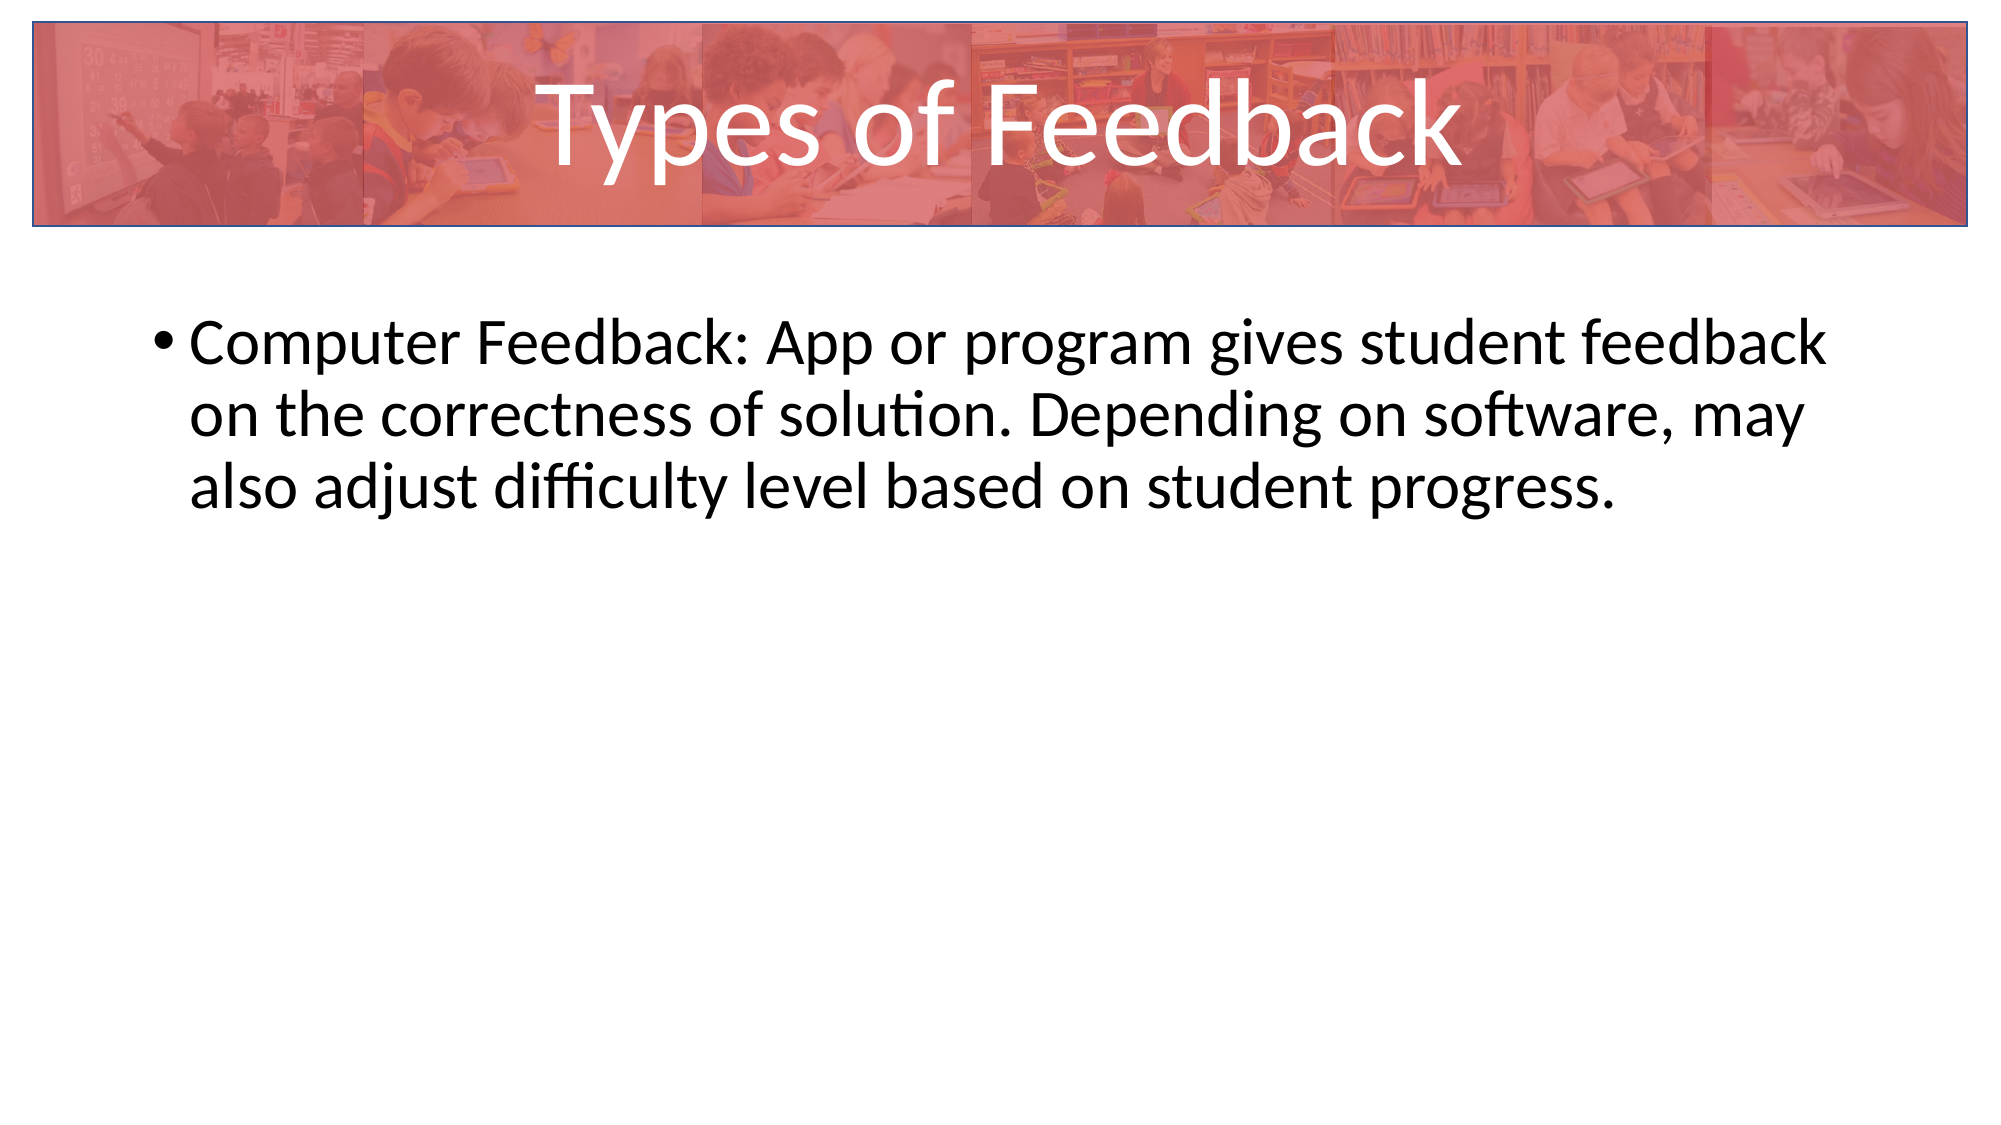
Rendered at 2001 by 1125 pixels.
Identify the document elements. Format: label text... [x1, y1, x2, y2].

title Types of Feedback [137, 24, 1863, 225]
list Computer Feedback: App or program gives student feedback on the correctness of solution. Depending on software, may also adjust difficulty level based on student progress. [137, 299, 1863, 1014]
